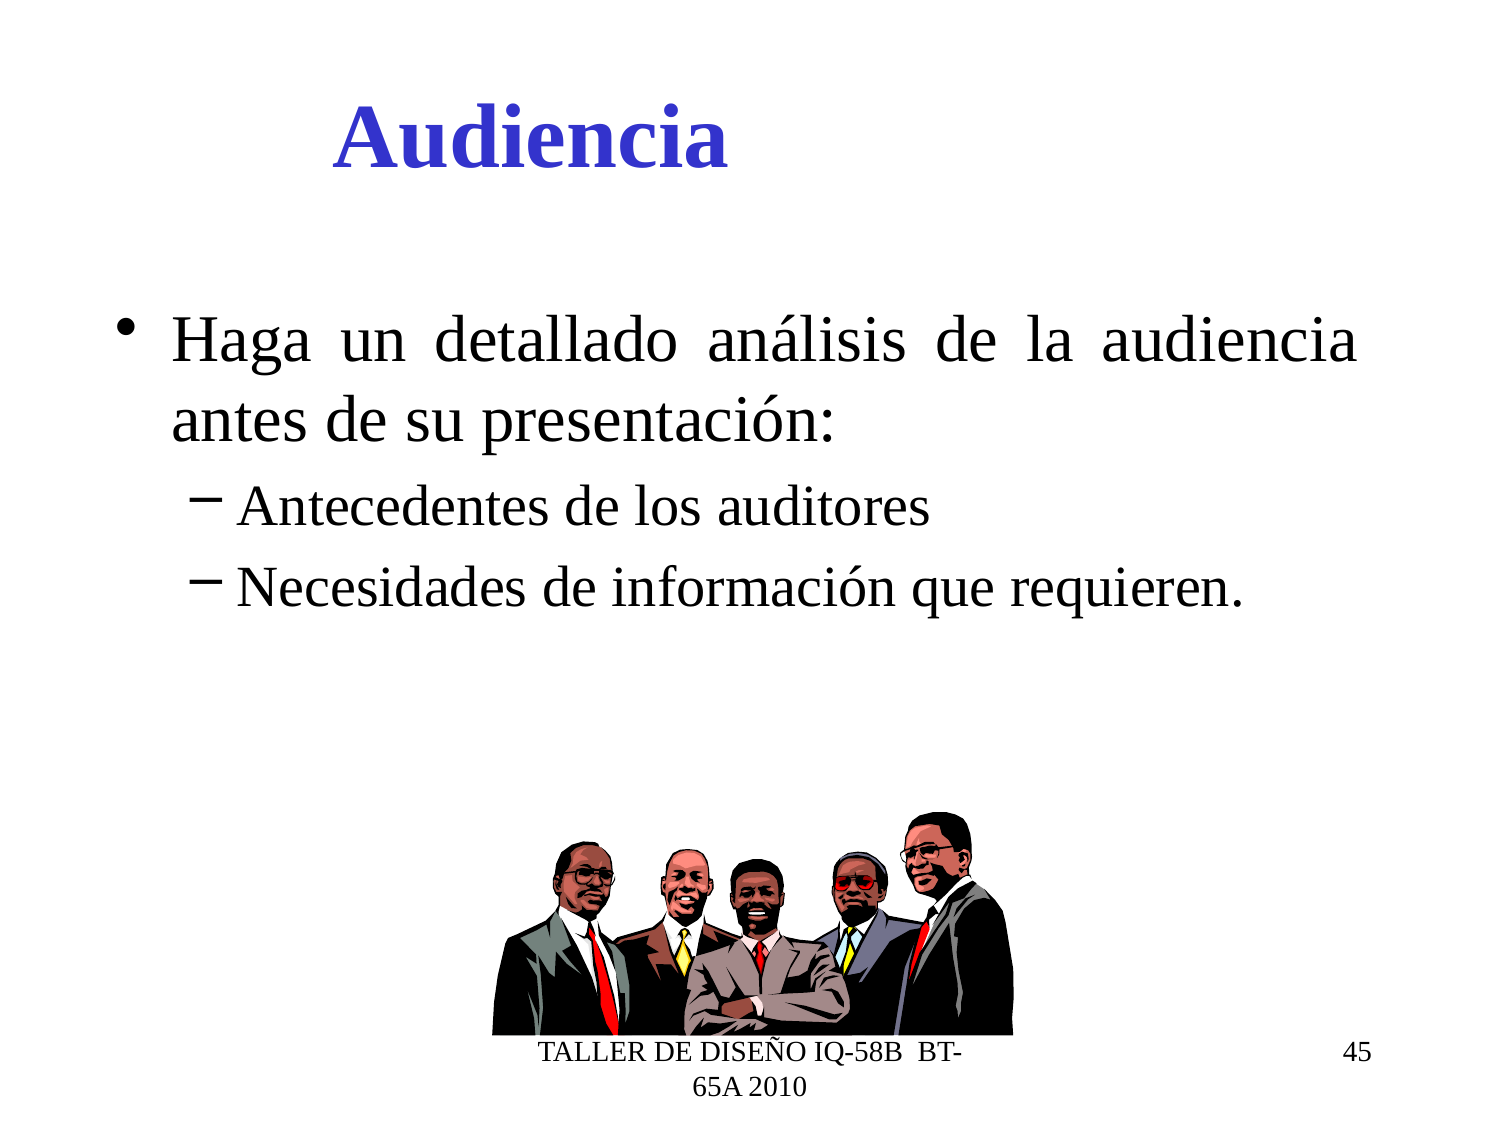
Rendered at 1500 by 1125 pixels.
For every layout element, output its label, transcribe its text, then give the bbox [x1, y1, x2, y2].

title Audiencia [112, 37, 951, 226]
picture [491, 808, 1018, 1040]
footer TALLER DE DISEÑO IQ-58B BT-65A 2010 [512, 1048, 988, 1101]
list Haga un detallado análisis de la audiencia antes de su presentación: Antecedentes de los auditores Necesidades de información que requieren. [99, 287, 1376, 1026]
slide_number 45 [1074, 1024, 1388, 1101]
